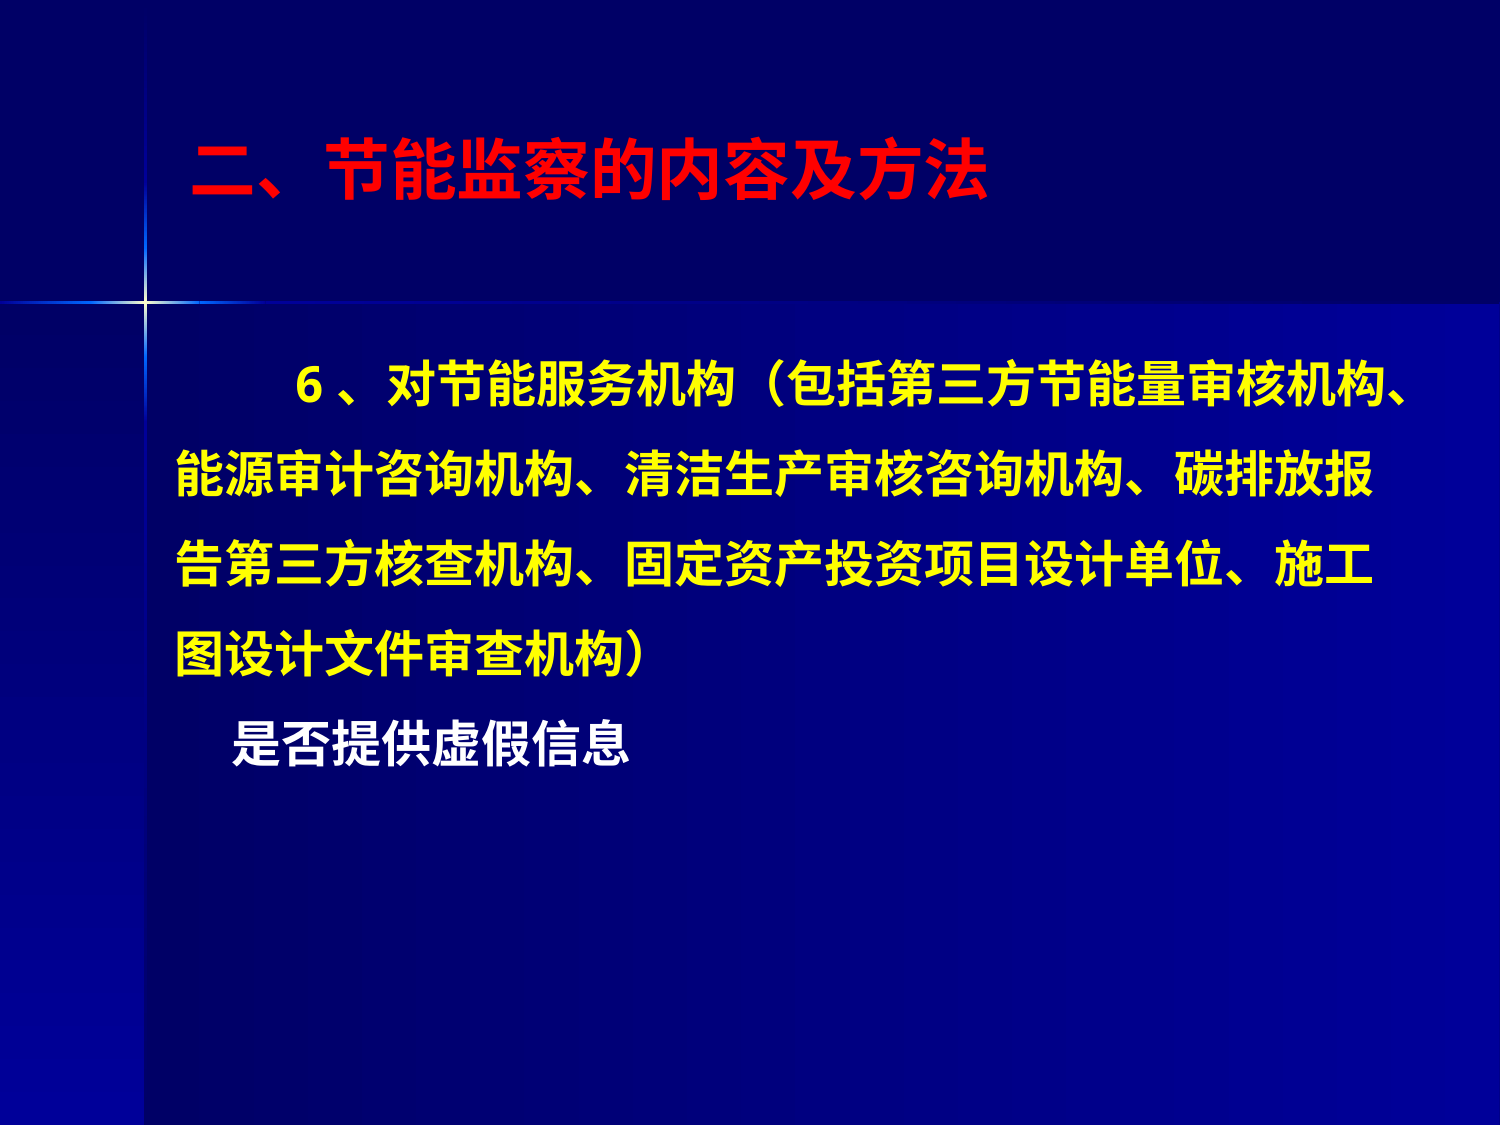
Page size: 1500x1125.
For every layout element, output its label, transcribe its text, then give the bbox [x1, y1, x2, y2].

title 二、节能监察的内容及方法 [174, 49, 1413, 286]
list 6、对节能服务机构（包括第三方节能量审核机构、能源审计咨询机构、清洁生产审核咨询机构、碳排放报告第三方核查机构、固定资产投资项目设计单位、施工图设计文件审查机构） 是否提供虚假信息 [159, 314, 1413, 1001]
